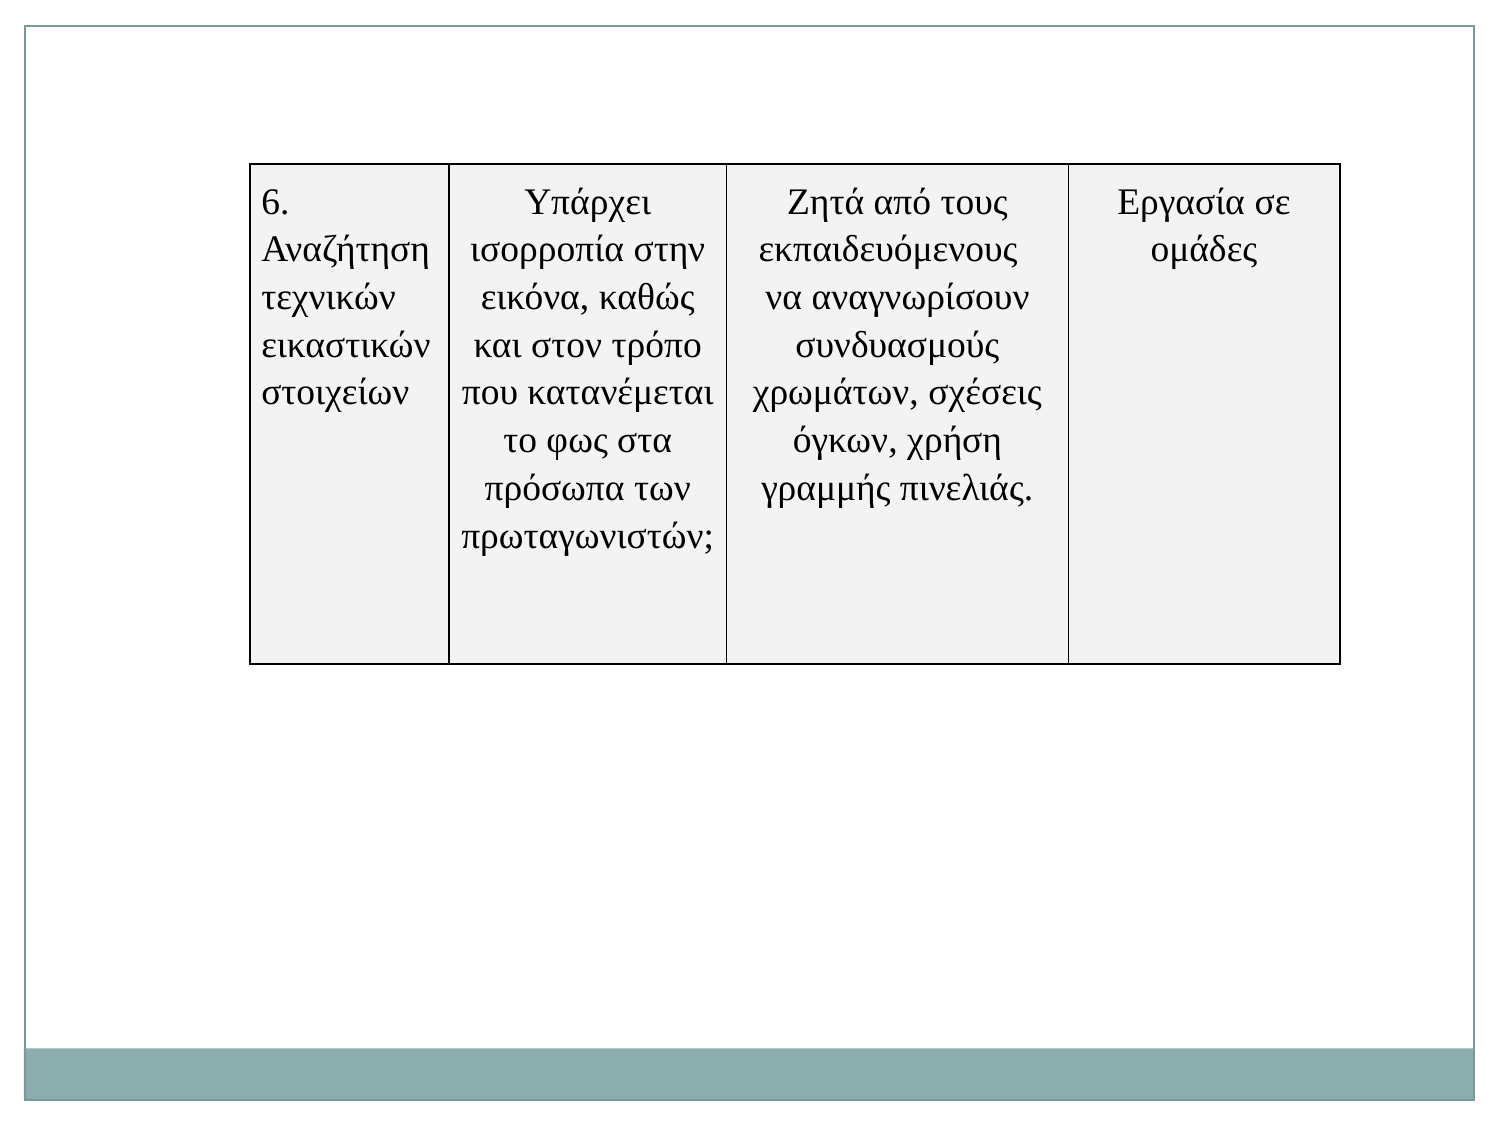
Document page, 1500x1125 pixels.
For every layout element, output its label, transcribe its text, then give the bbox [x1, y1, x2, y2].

table_header Εργασία σε ομάδες [1069, 165, 1339, 663]
table_header 6. Αναζήτηση τεχνικών εικαστικών στοιχείων [251, 165, 448, 663]
table_header Υπάρχει ισορροπία στην εικόνα, καθώς και στον τρόπο που κατανέμεται το φως στα πρόσωπα των πρωταγωνιστών; [450, 165, 726, 663]
table_header Ζητά από τους εκπαιδευόμενους να αναγνωρίσουν συνδυασμούς χρωμάτων, σχέσεις όγκων, χρήση γραμμής πινελιάς. [727, 165, 1068, 663]
